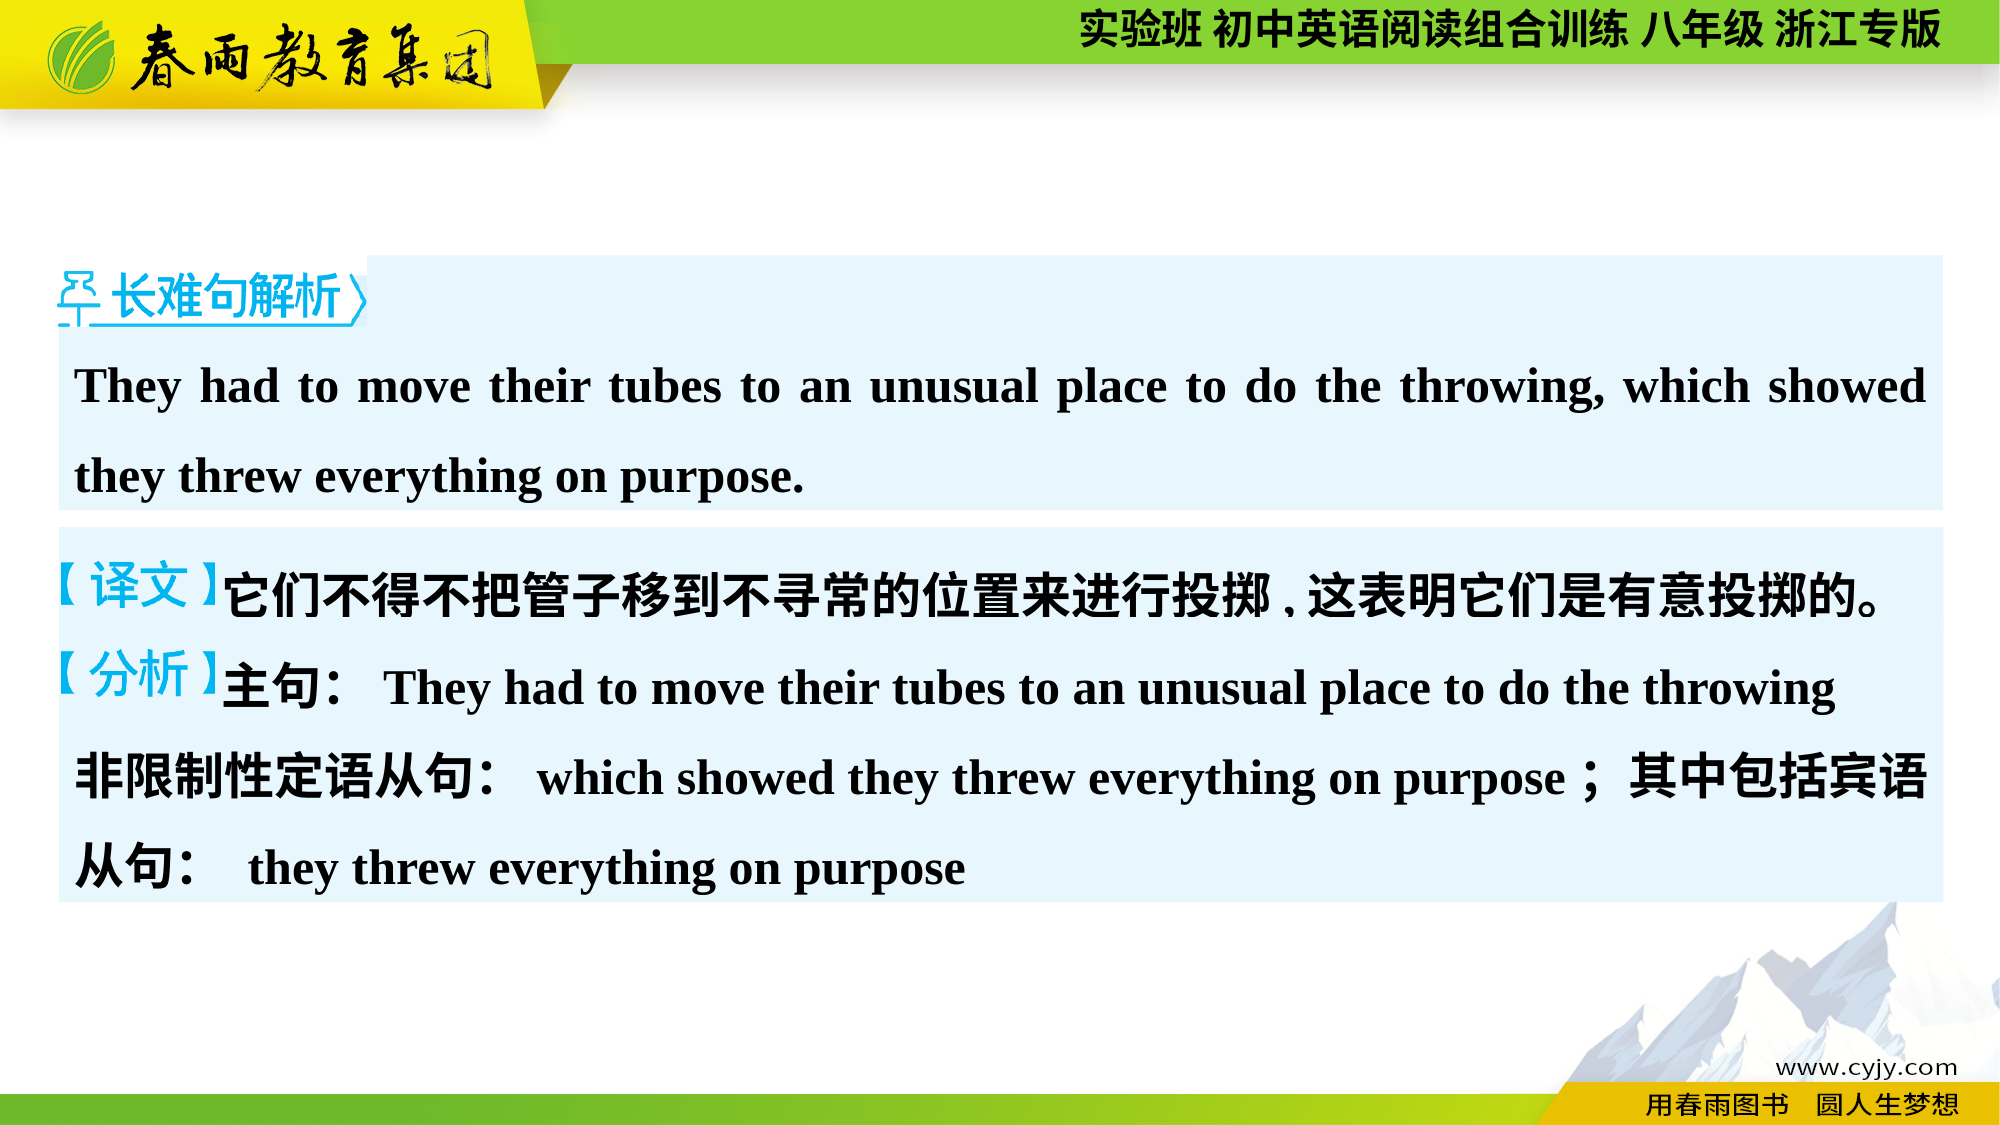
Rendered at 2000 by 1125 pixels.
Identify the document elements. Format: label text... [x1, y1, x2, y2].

text_box They had to move their tubes to an unusual place to do the throwing, which showed they threw everything on purpose. [58, 255, 1943, 511]
picture [0, 0, 2000, 1125]
text_box 它们不得不把管子移到不寻常的位置来进行投掷,这表明它们是有意投掷的。 [59, 527, 1944, 617]
text_box 主句：They had to move their tubes to an unusual place to do the throwing 非限制性定语从句：which showed they threw everything on purpose；其中包括宾语从句： they threw everything on purpose [59, 617, 1944, 903]
